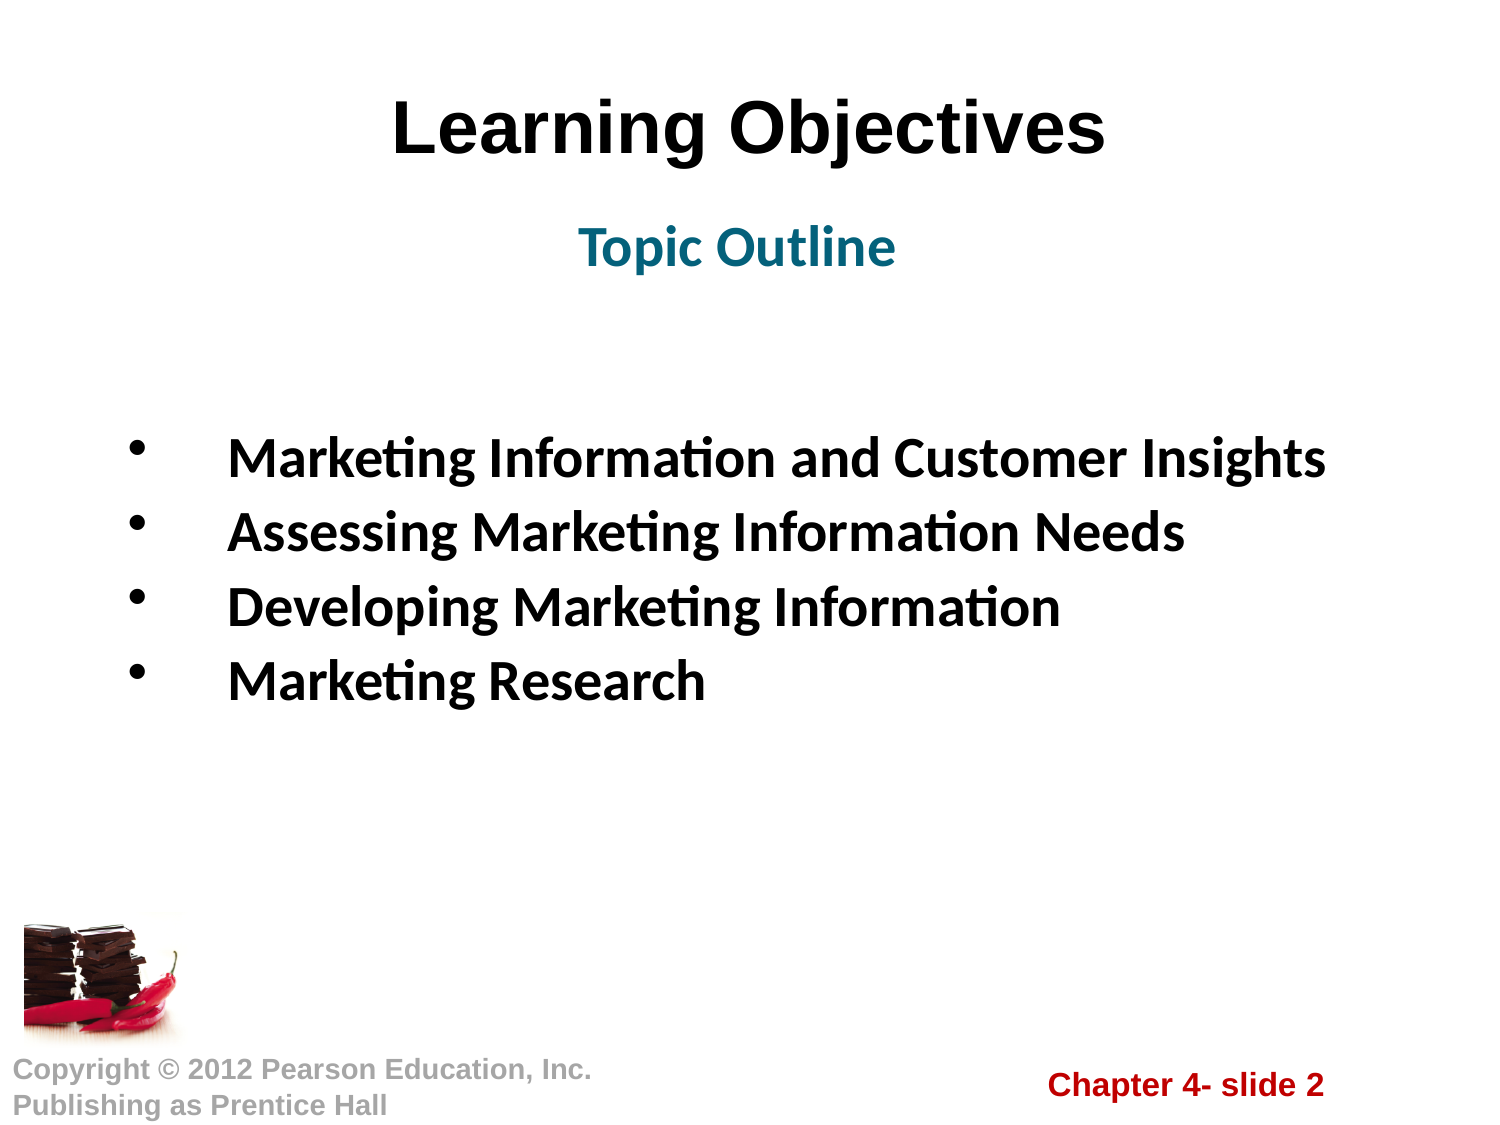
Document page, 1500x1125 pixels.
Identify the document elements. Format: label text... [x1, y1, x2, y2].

list Topic Outline [149, 212, 1326, 276]
list Marketing Information and Customer Insights Assessing Marketing Information Needs Developing Marketing Information Marketing Research [112, 337, 1388, 1013]
picture [24, 912, 191, 1050]
title Learning Objectives [112, 37, 1388, 226]
